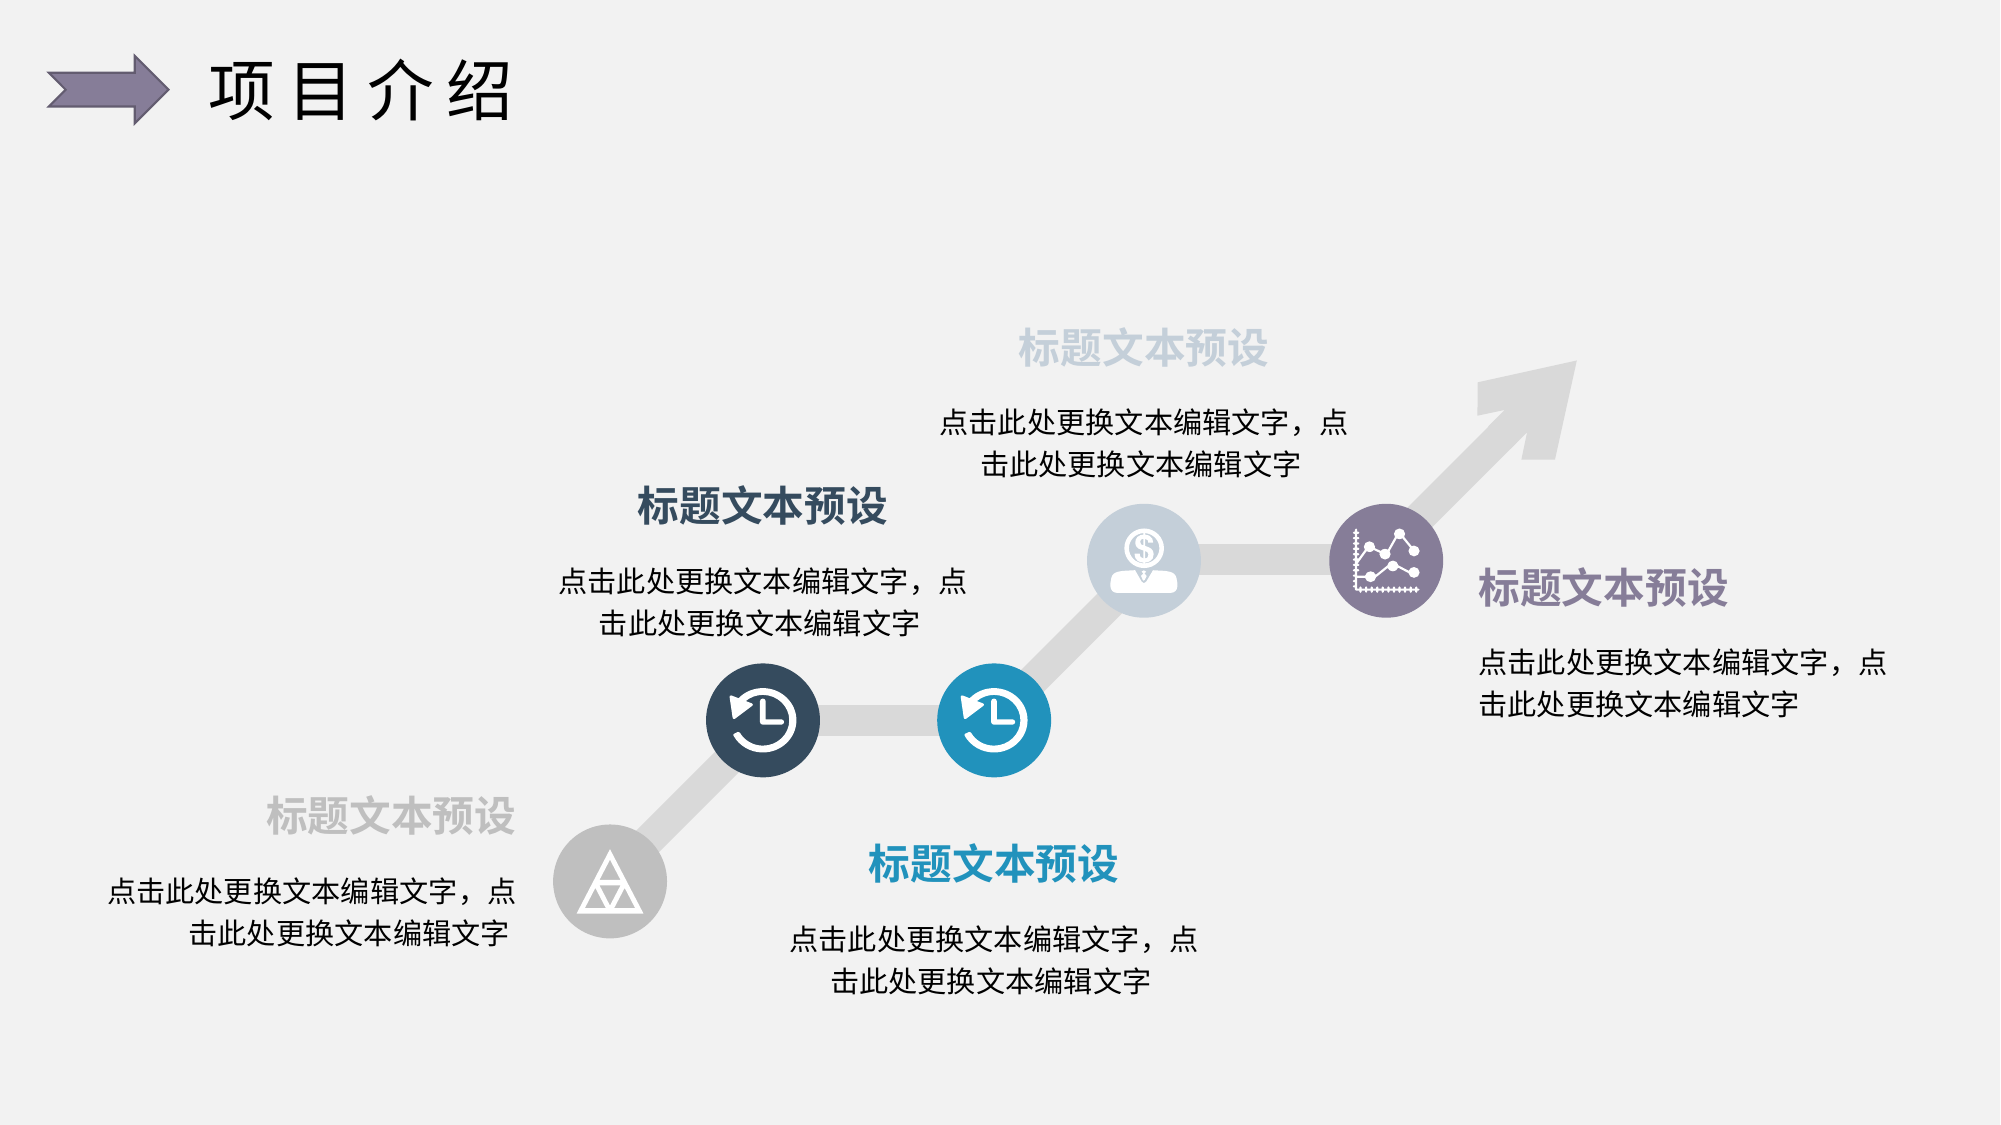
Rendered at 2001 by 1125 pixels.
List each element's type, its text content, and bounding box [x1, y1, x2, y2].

text_box [46, 53, 170, 126]
text_box 项目介绍 [193, 41, 789, 137]
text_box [102, 319, 1898, 998]
